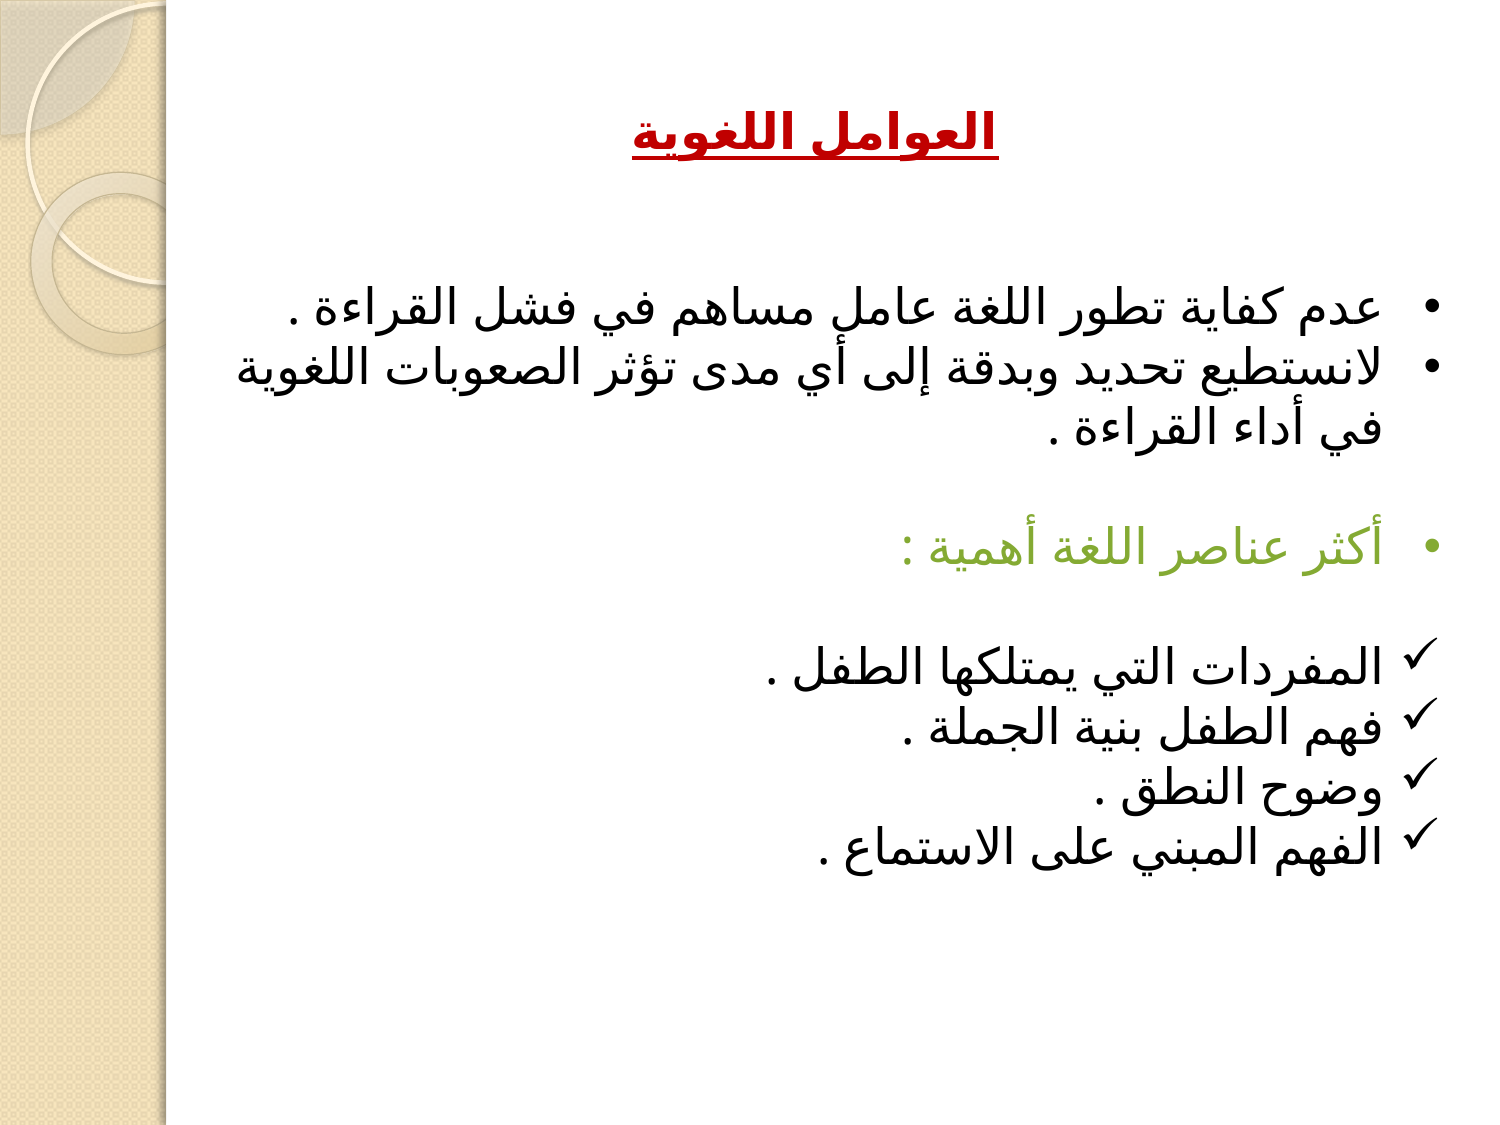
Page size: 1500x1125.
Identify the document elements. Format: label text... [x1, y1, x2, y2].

text_box عدم كفاية تطور اللغة عامل مساهم في فشل القراءة . لانستطيع تحديد وبدقة إلى أي مدى تؤثر الصعوبات اللغوية في أداء القراءة . أكثر عناصر اللغة أهمية : المفردات التي يمتلكها الطفل . فهم الطفل بنية الجملة . وضوح النطق . الفهم المبني على الاستماع . [218, 267, 1456, 883]
text_box العوامل اللغوية [289, 92, 1341, 167]
